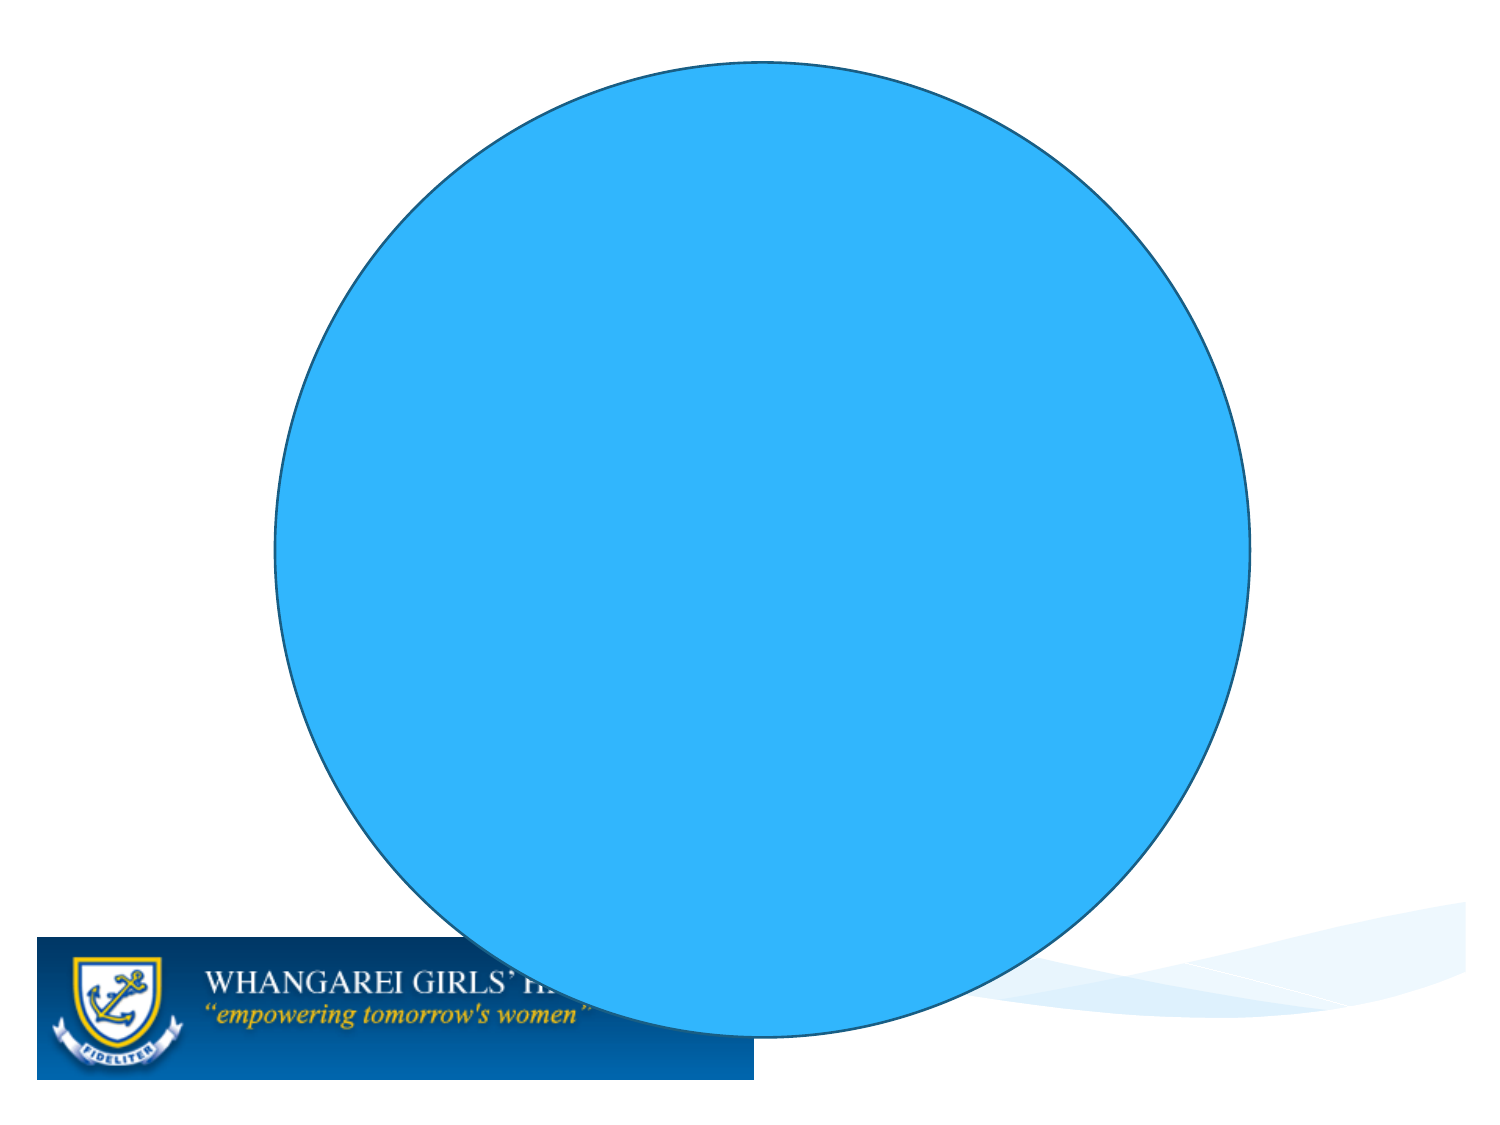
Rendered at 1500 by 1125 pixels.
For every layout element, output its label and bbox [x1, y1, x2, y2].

text_box [273, 61, 1252, 1039]
picture [37, 937, 754, 1080]
